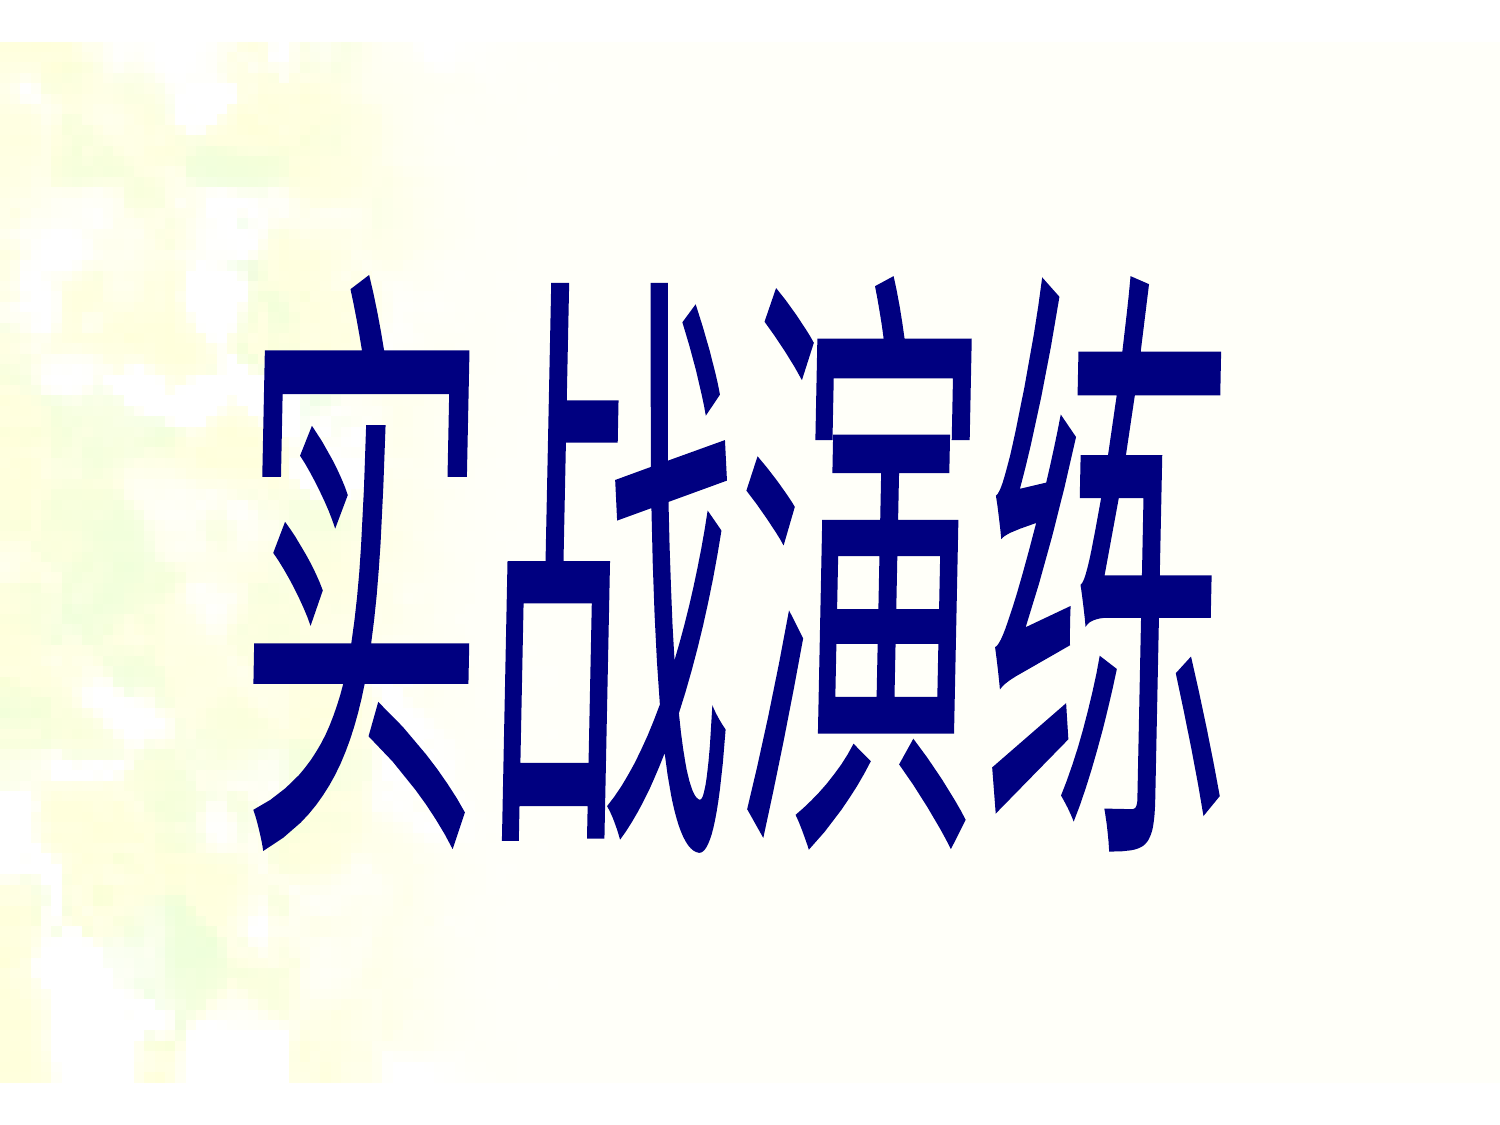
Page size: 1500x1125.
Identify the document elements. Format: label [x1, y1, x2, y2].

list [0, 42, 1500, 1083]
